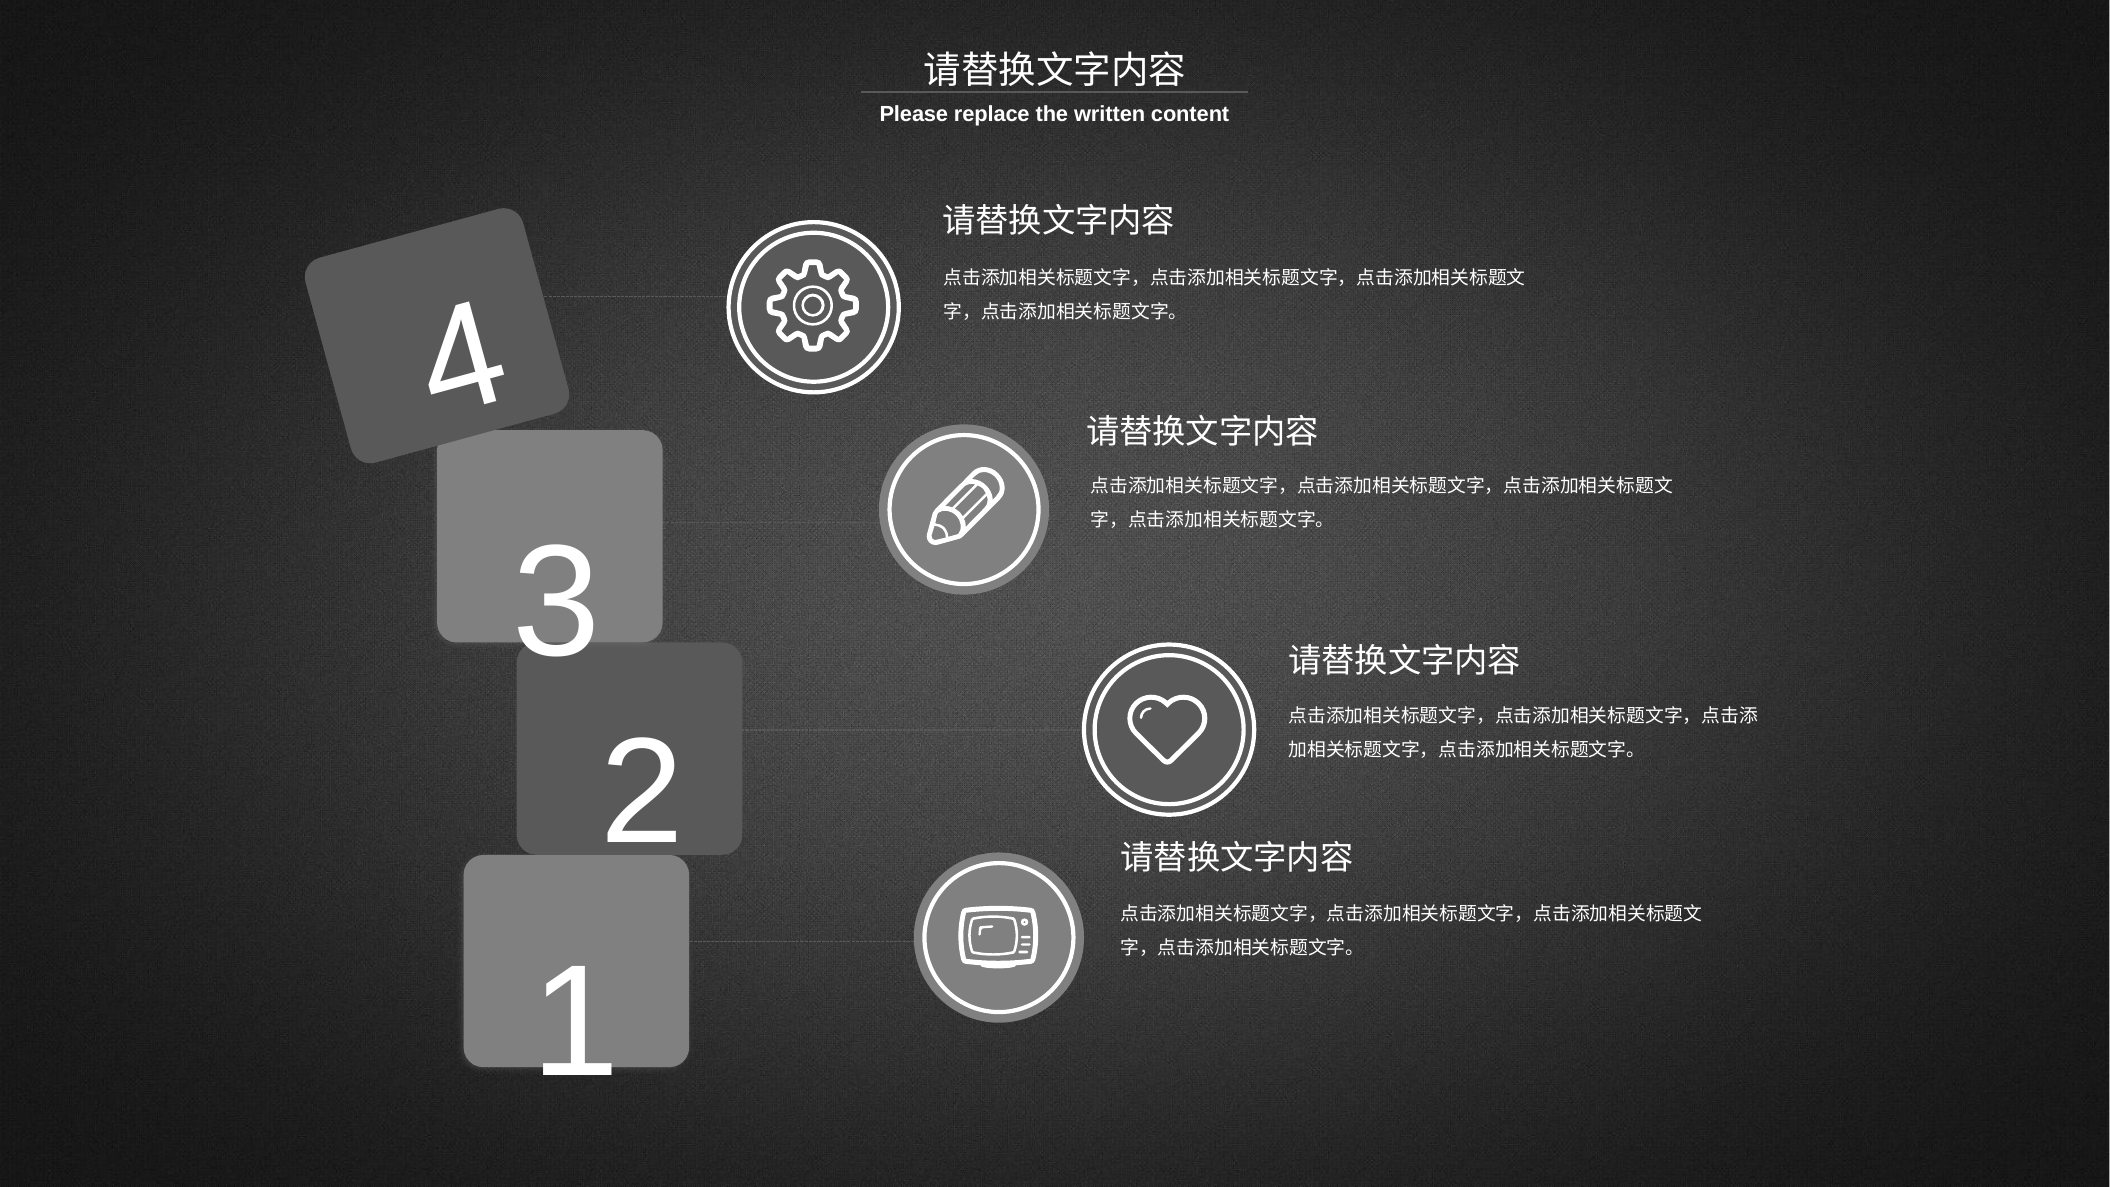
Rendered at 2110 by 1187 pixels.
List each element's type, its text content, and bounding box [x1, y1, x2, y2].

text_box 请替换文字内容 [927, 191, 1210, 247]
text_box 点击添加相关标题文字，点击添加相关标题文字，点击添加相关标题文字，点击添加相关标题文字。 [1075, 454, 1731, 537]
text_box 请替换文字内容 [1273, 631, 1556, 685]
text_box 请替换文字内容 [1106, 828, 1389, 883]
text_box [728, 222, 899, 393]
text_box 请替换文字内容 [908, 93, 1201, 99]
text_box 请替换文字内容 [1071, 402, 1354, 458]
text_box 请替换文字内容 [908, 39, 1201, 91]
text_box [463, 852, 690, 1118]
text_box 点击添加相关标题文字，点击添加相关标题文字，点击添加相关标题文字，点击添加相关标题文字。 [1105, 883, 1761, 965]
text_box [1125, 692, 1210, 766]
picture [0, 0, 2110, 1187]
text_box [913, 852, 1085, 1023]
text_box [878, 424, 1050, 595]
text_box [1083, 644, 1255, 815]
text_box 点击添加相关标题文字，点击添加相关标题文字，点击添加相关标题文字，点击添加相关标题文字。 [928, 247, 1584, 330]
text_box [766, 259, 859, 352]
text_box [957, 905, 1040, 969]
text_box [516, 636, 743, 876]
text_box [436, 430, 663, 672]
text_box Please replace the written content [864, 93, 1245, 133]
text_box 点击添加相关标题文字，点击添加相关标题文字，点击添加相关标题文字，点击添加相关标题文字。 [1273, 685, 1801, 767]
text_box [324, 204, 550, 444]
